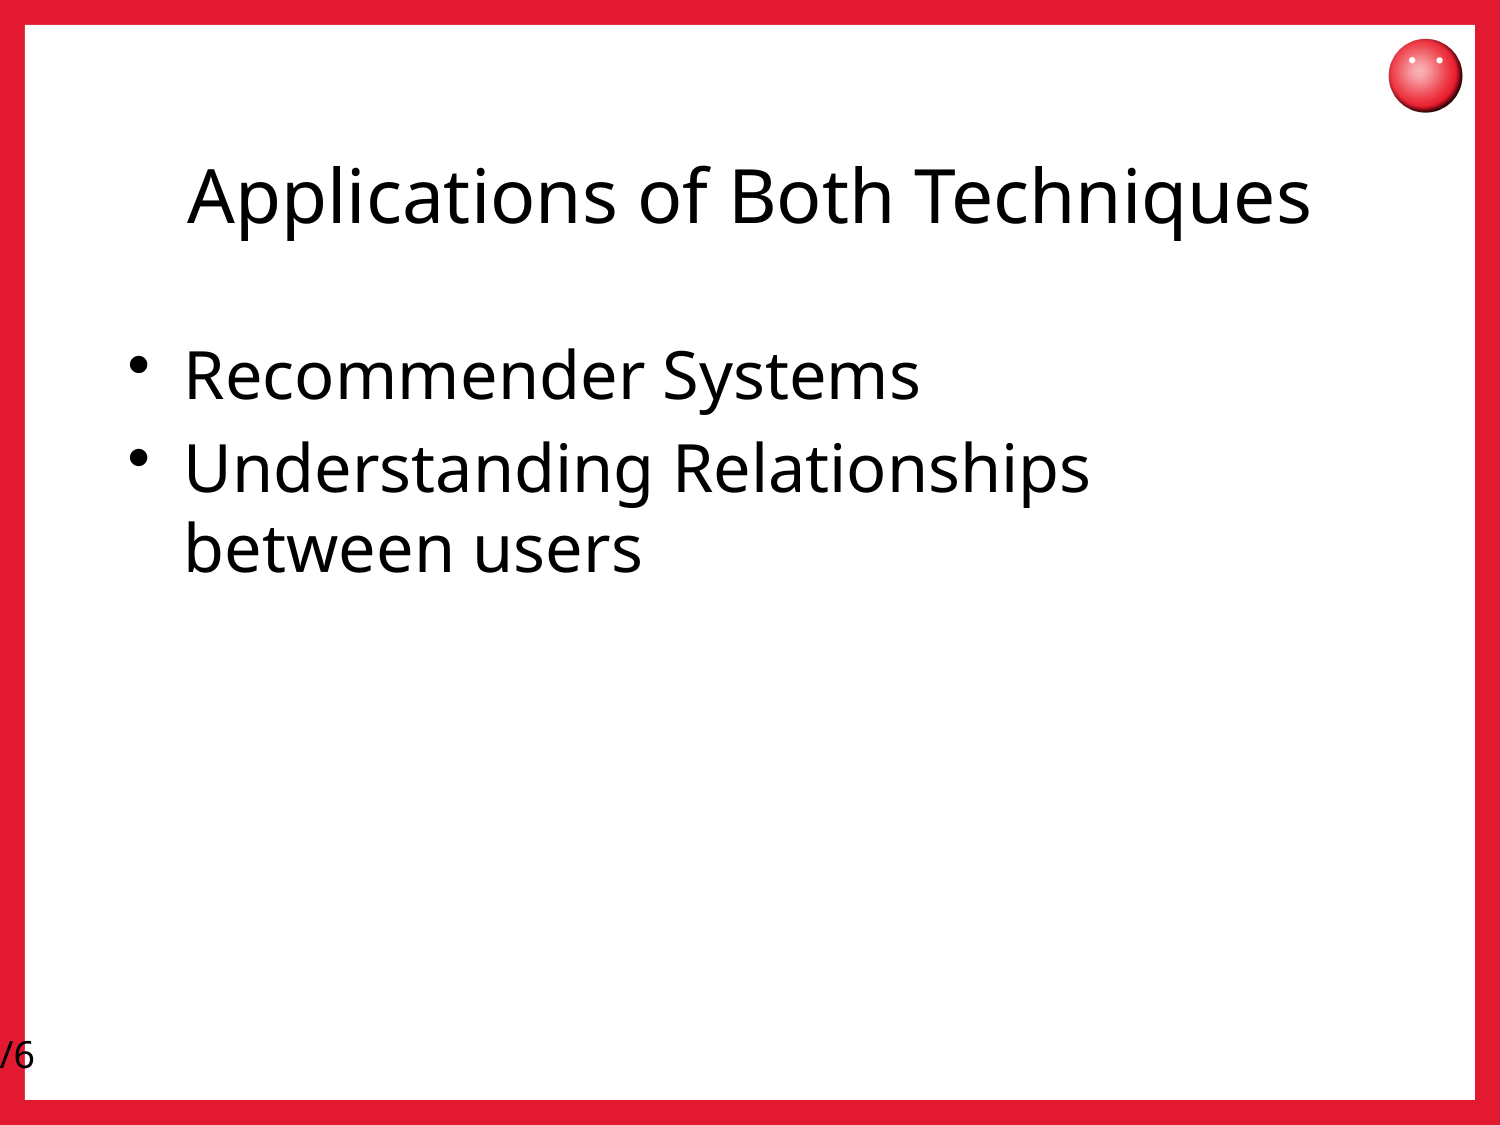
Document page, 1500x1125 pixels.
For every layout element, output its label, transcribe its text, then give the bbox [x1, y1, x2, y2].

list Recommender Systems Understanding Relationships between users [112, 324, 1388, 1001]
picture [1387, 37, 1464, 114]
text_box 13/6 [0, 1023, 192, 1090]
text_box [0, 0, 1500, 1125]
text_box [24, 24, 1475, 1100]
title Applications of Both Techniques [112, 99, 1388, 288]
